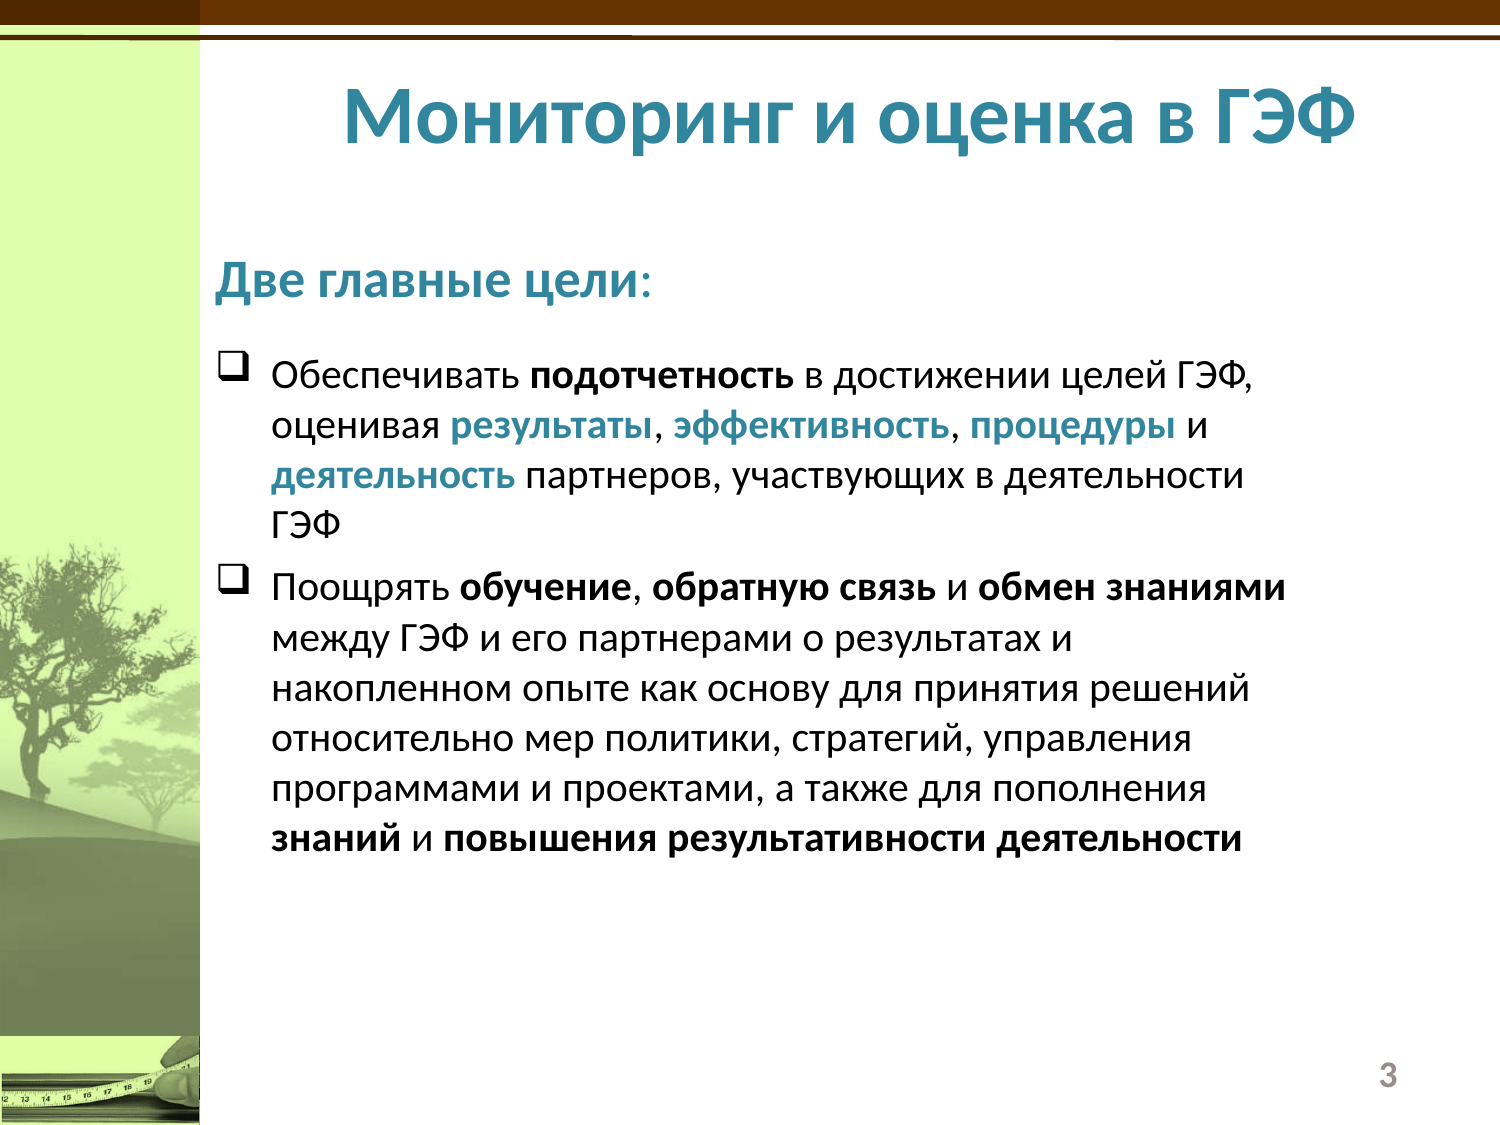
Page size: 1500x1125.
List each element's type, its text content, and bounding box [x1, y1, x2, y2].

list Две главные цели: Обеспечивать подотчетность в достижении целей ГЭФ, оценивая результаты, эффективность, процедуры и деятельность партнеров, участвующих в деятельности ГЭФ Поощрять обучение, обратную связь и обмен знаниями между ГЭФ и его партнерами о результатах и накопленном опыте как основу для принятия решений относительно мер политики, стратегий, управления программами и проектами, а также для пополнения знаний и повышения результативности деятельности [199, 235, 1326, 1124]
picture [0, 1036, 200, 1125]
slide_number 3 [1074, 1042, 1413, 1103]
title Мониторинг и оценка в ГЭФ [199, 44, 1500, 176]
